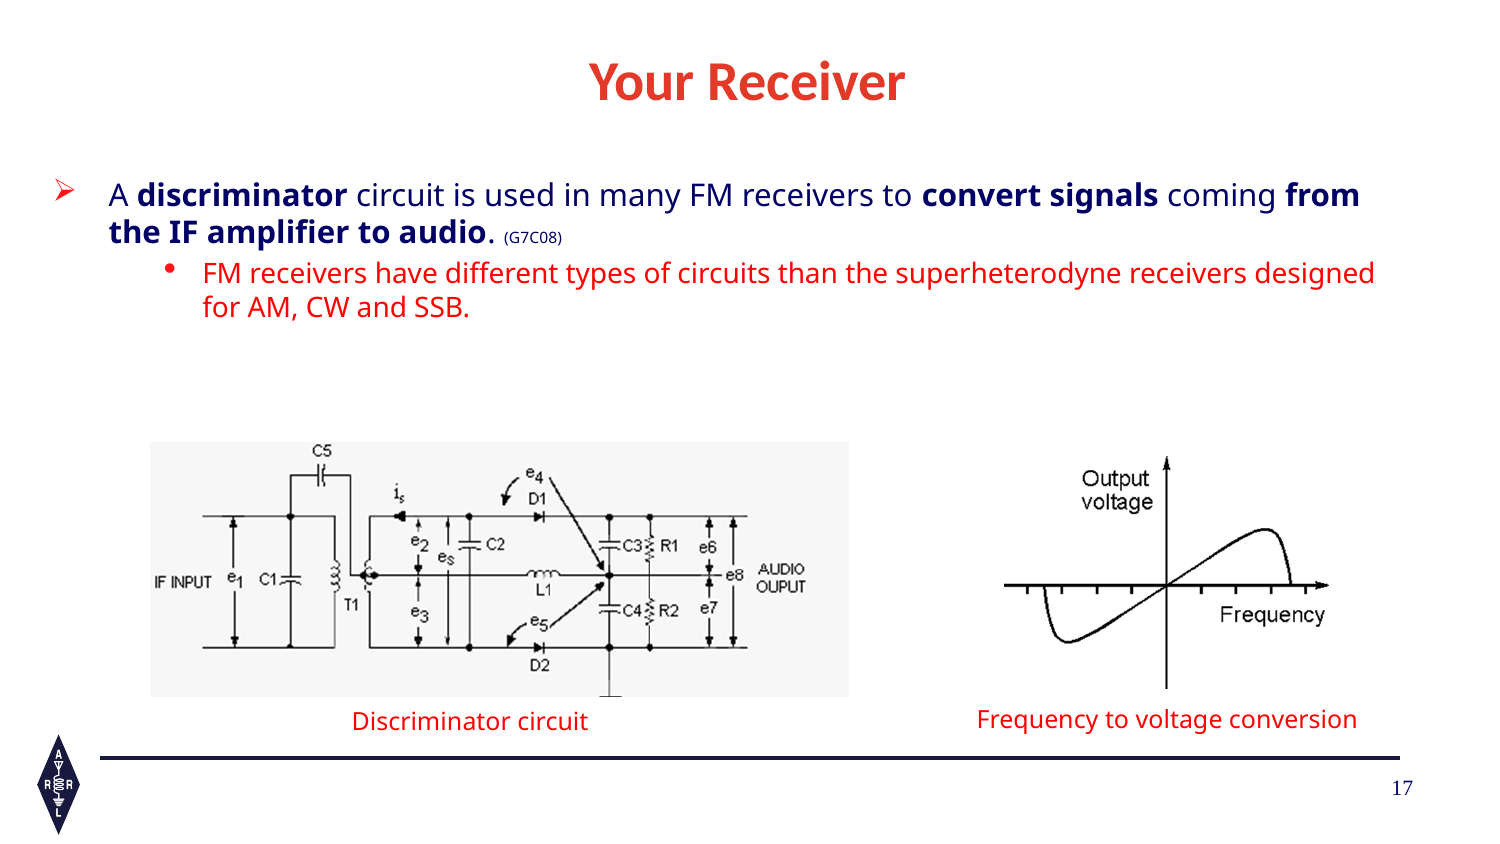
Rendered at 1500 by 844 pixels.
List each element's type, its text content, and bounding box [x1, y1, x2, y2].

picture [947, 451, 1373, 697]
text_box [850, 442, 1262, 697]
text_box 17 [1074, 768, 1425, 827]
text_box Your Receiver [101, 44, 1395, 145]
text_box Frequency to voltage conversion [965, 698, 1419, 740]
picture [37, 734, 80, 835]
text_box A discriminator circuit is used in many FM receivers to convert signals coming from the IF amplifier to audio. (G7C08) FM receivers have different types of circuits than the superheterodyne receivers designed for AM, CW and SSB. [41, 169, 1404, 780]
picture [149, 442, 850, 697]
text_box Discriminator circuit [340, 699, 733, 741]
text_box Your Receiver [41, 31, 1459, 139]
